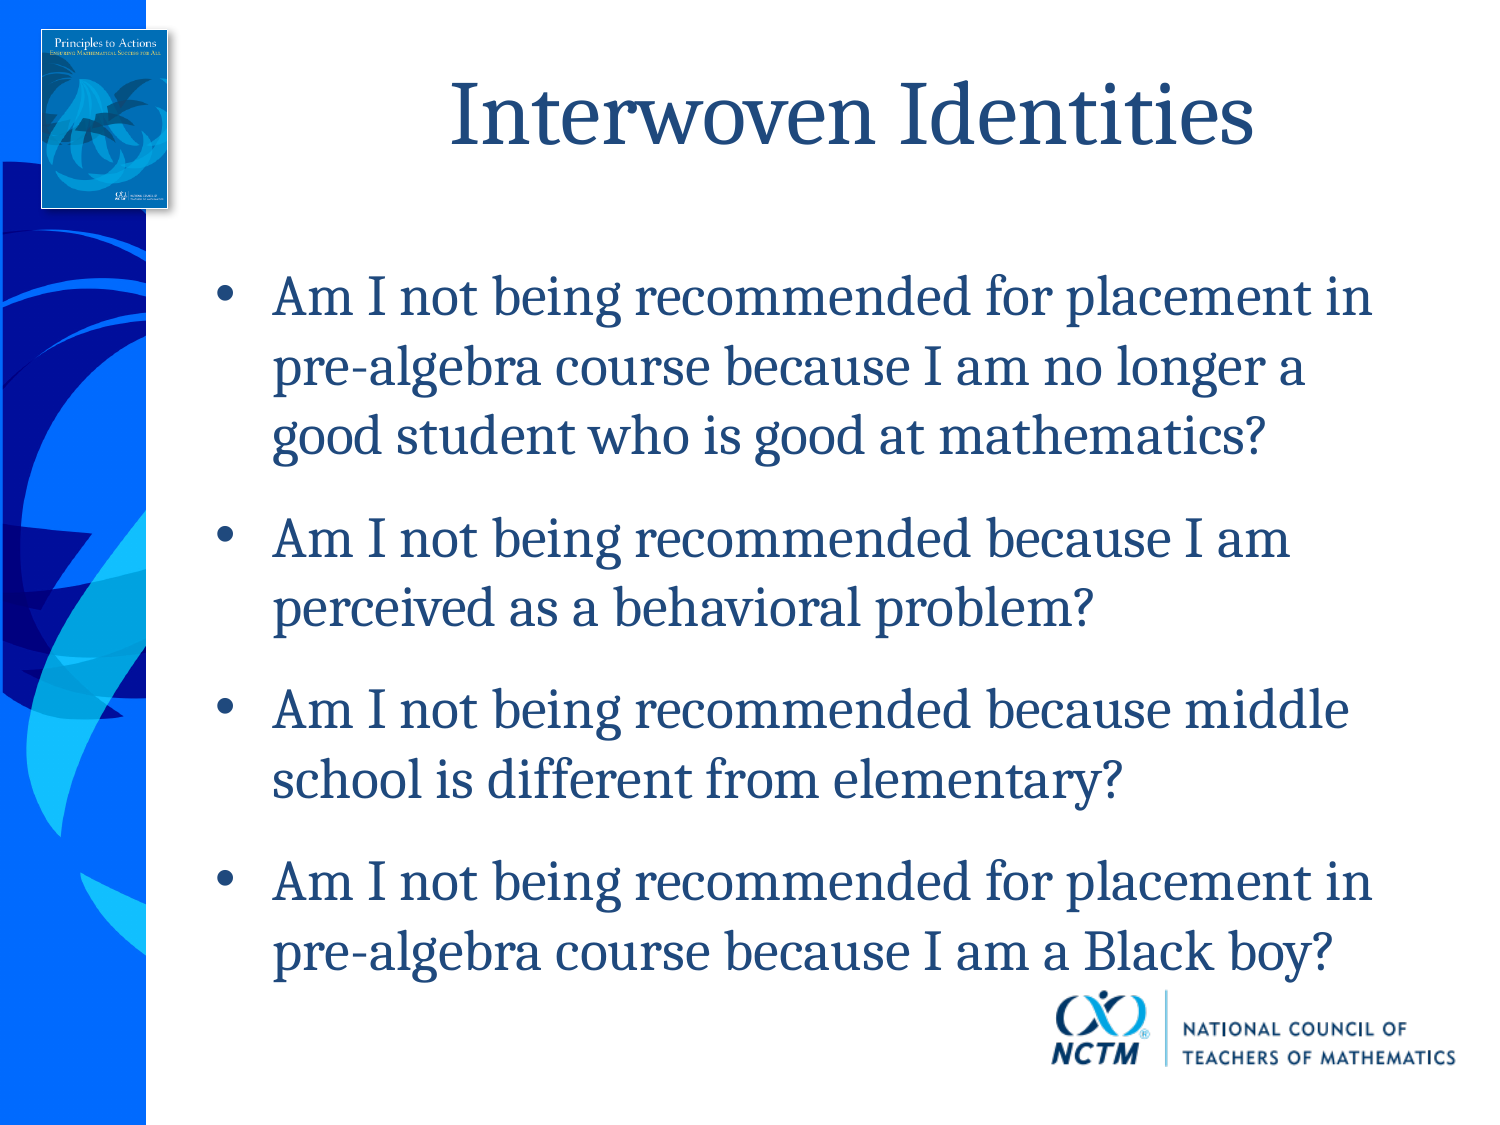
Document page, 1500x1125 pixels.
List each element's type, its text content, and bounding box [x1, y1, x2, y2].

picture [0, 0, 146, 1125]
list Am I not being recommended for placement in pre-algebra course because I am no longer a good student who is good at mathematics? Am I not being recommended because I am perceived as a behavioral problem? Am I not being recommended because middle school is different from elementary? Am I not being recommended for placement in pre-algebra course because I am a Black boy? [200, 249, 1425, 1000]
picture [42, 30, 167, 208]
title Interwoven Identities [200, 45, 1425, 233]
